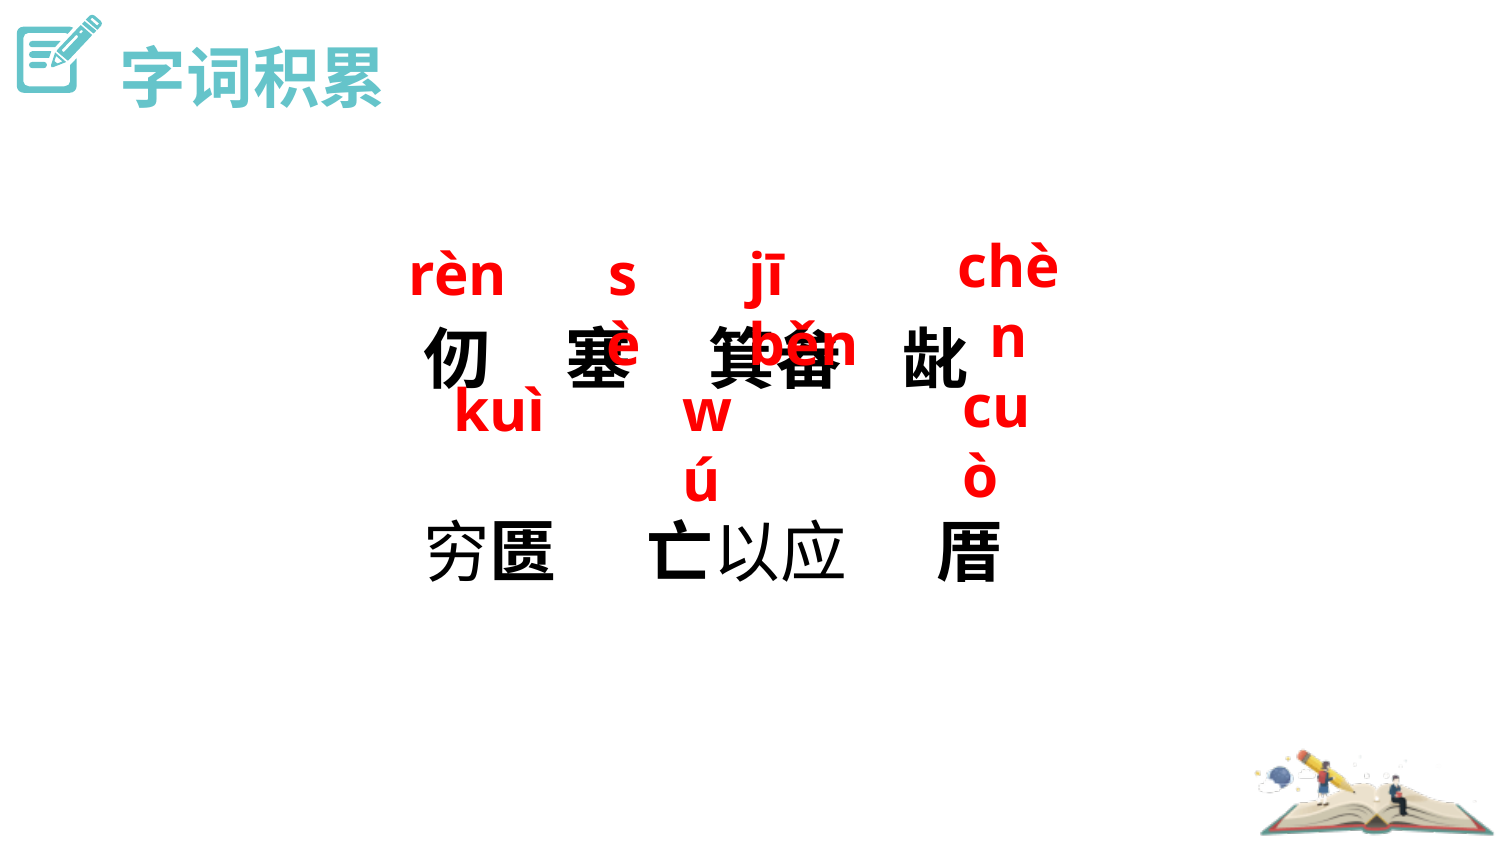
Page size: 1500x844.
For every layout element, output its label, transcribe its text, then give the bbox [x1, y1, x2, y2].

text_box chèn [926, 221, 1091, 377]
text_box kuì [437, 365, 561, 451]
text_box rèn [390, 229, 526, 315]
text_box sè [578, 229, 668, 385]
text_box wú [667, 365, 762, 521]
text_box cuò [948, 361, 1070, 517]
picture [1253, 735, 1500, 844]
text_box 仞 塞 箕畚 龀 穷匮 亡以应 厝 [408, 229, 1298, 598]
text_box jī běn [734, 229, 912, 385]
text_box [16, 14, 422, 124]
